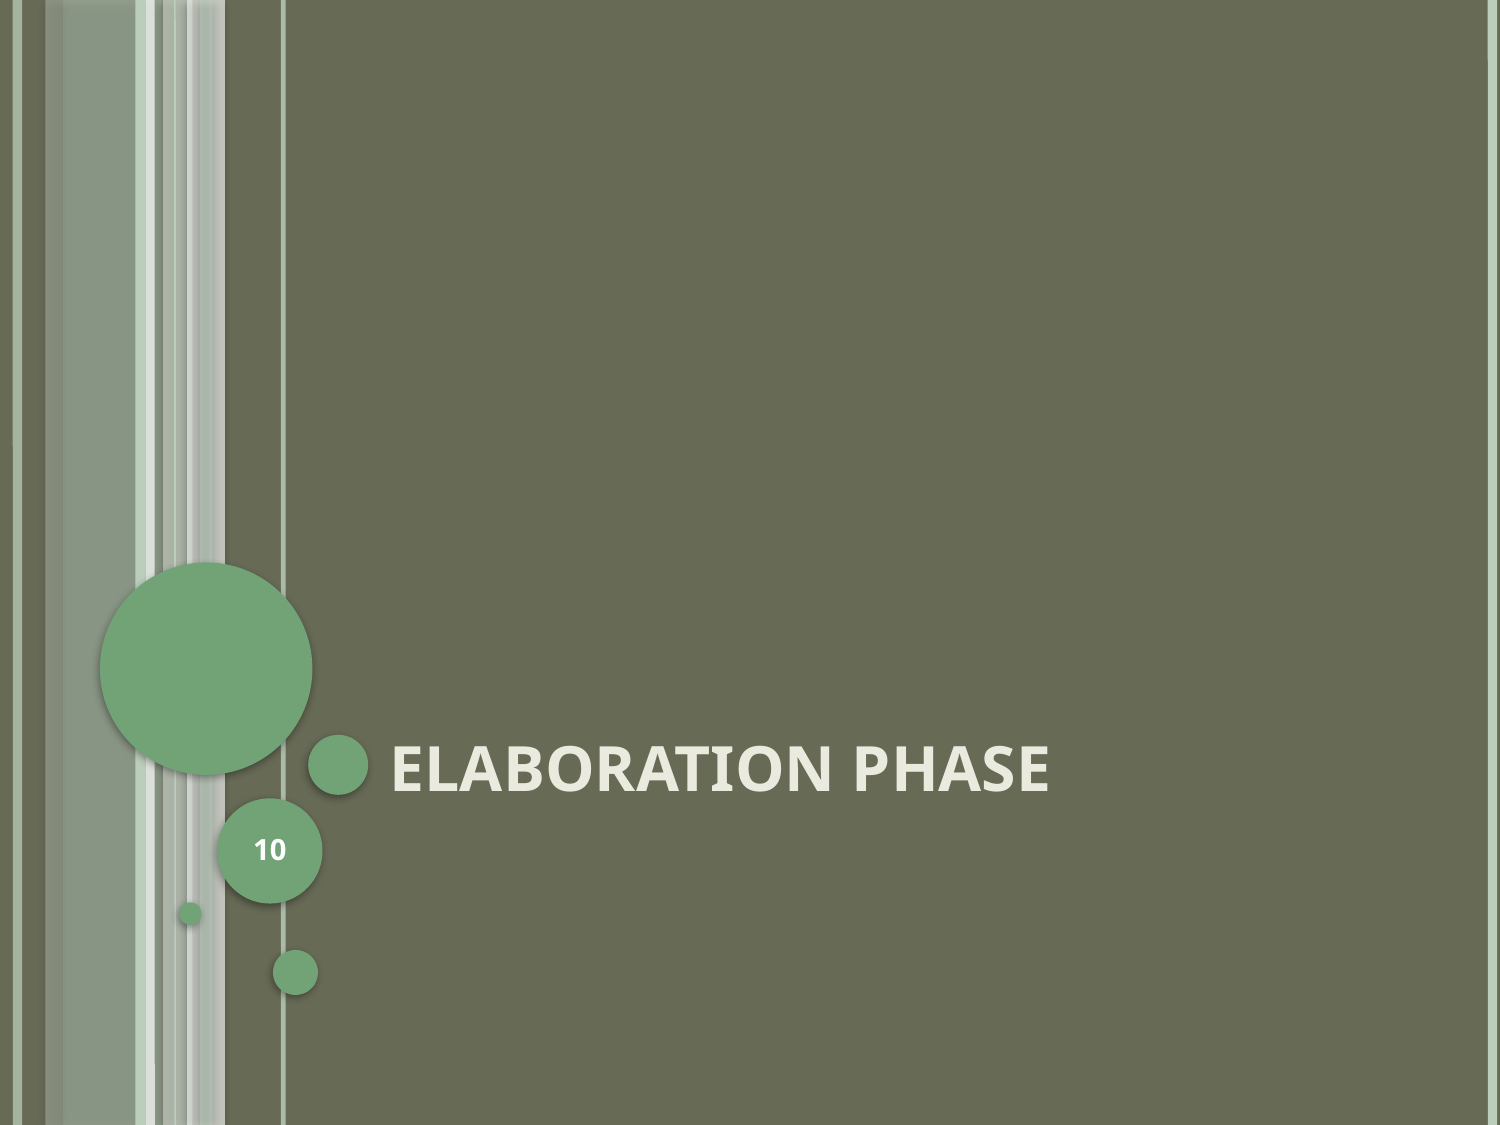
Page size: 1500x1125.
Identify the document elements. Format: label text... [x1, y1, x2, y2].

slide_number 10 [219, 808, 320, 894]
title Elaboration Phase [375, 474, 1388, 812]
